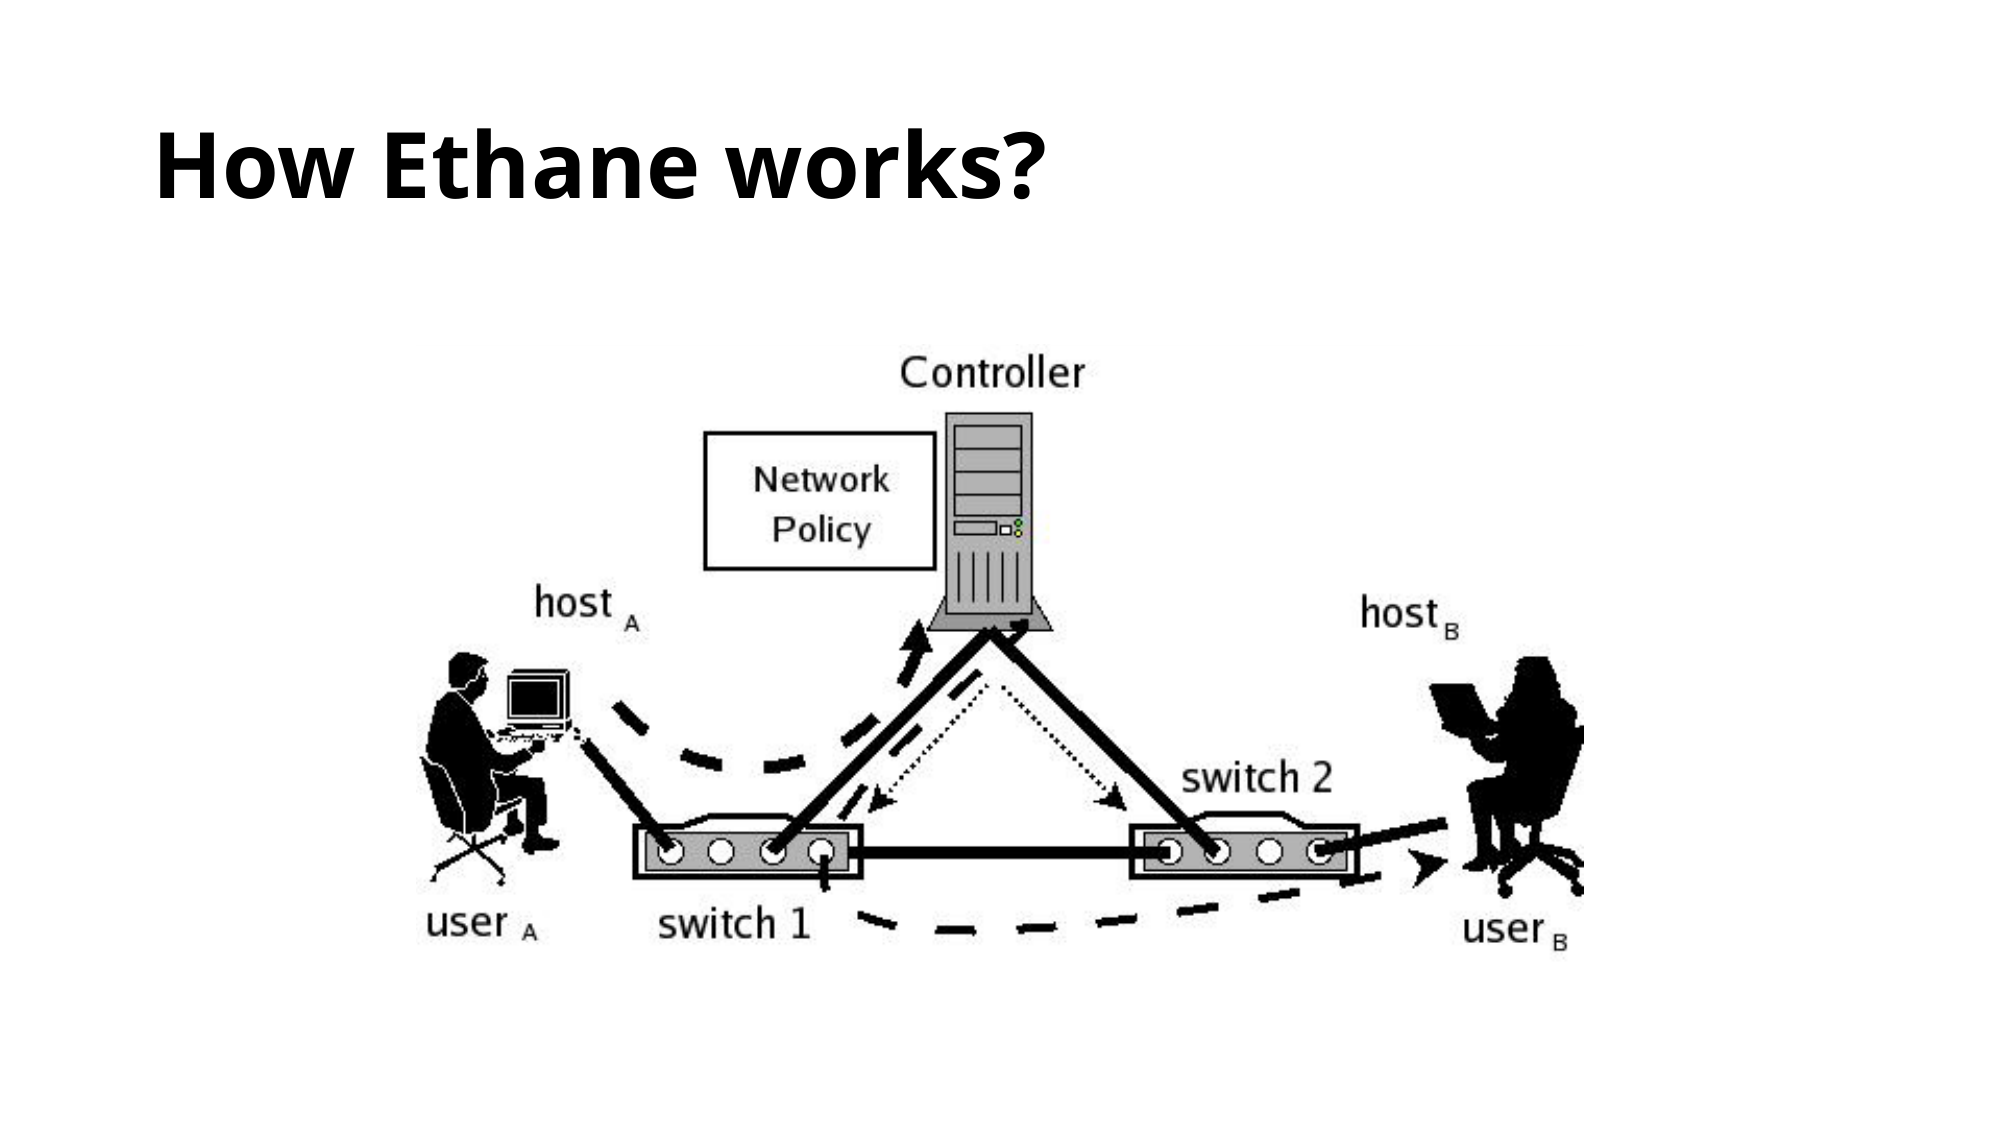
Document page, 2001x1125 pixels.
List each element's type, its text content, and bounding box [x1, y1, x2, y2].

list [416, 344, 1584, 968]
title How Ethane works? [137, 59, 1863, 278]
